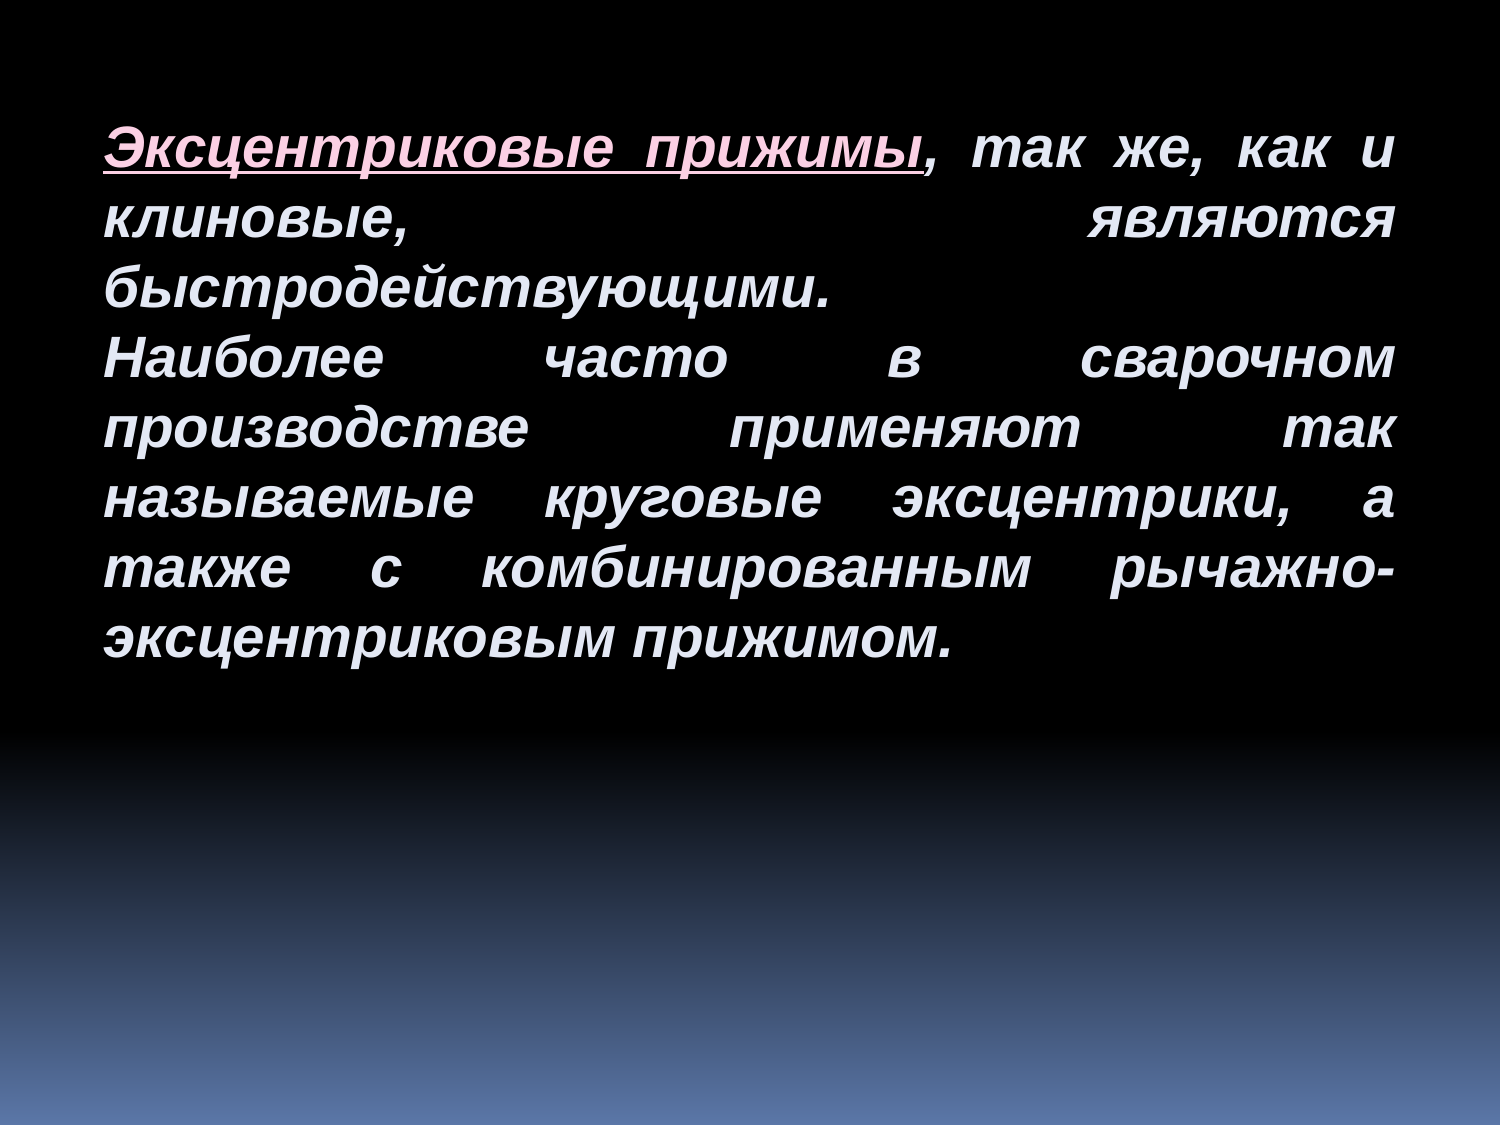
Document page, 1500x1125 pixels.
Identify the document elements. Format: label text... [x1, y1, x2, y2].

text_box Эксцентриковые прижимы, так же, как и клиновые, являются быстродействующими. Наиболее часто в сварочном производстве применяют так называемые круговые эксцентрики, а также с комбинированным рычажно-эксцентриковым прижимом. [88, 101, 1412, 677]
